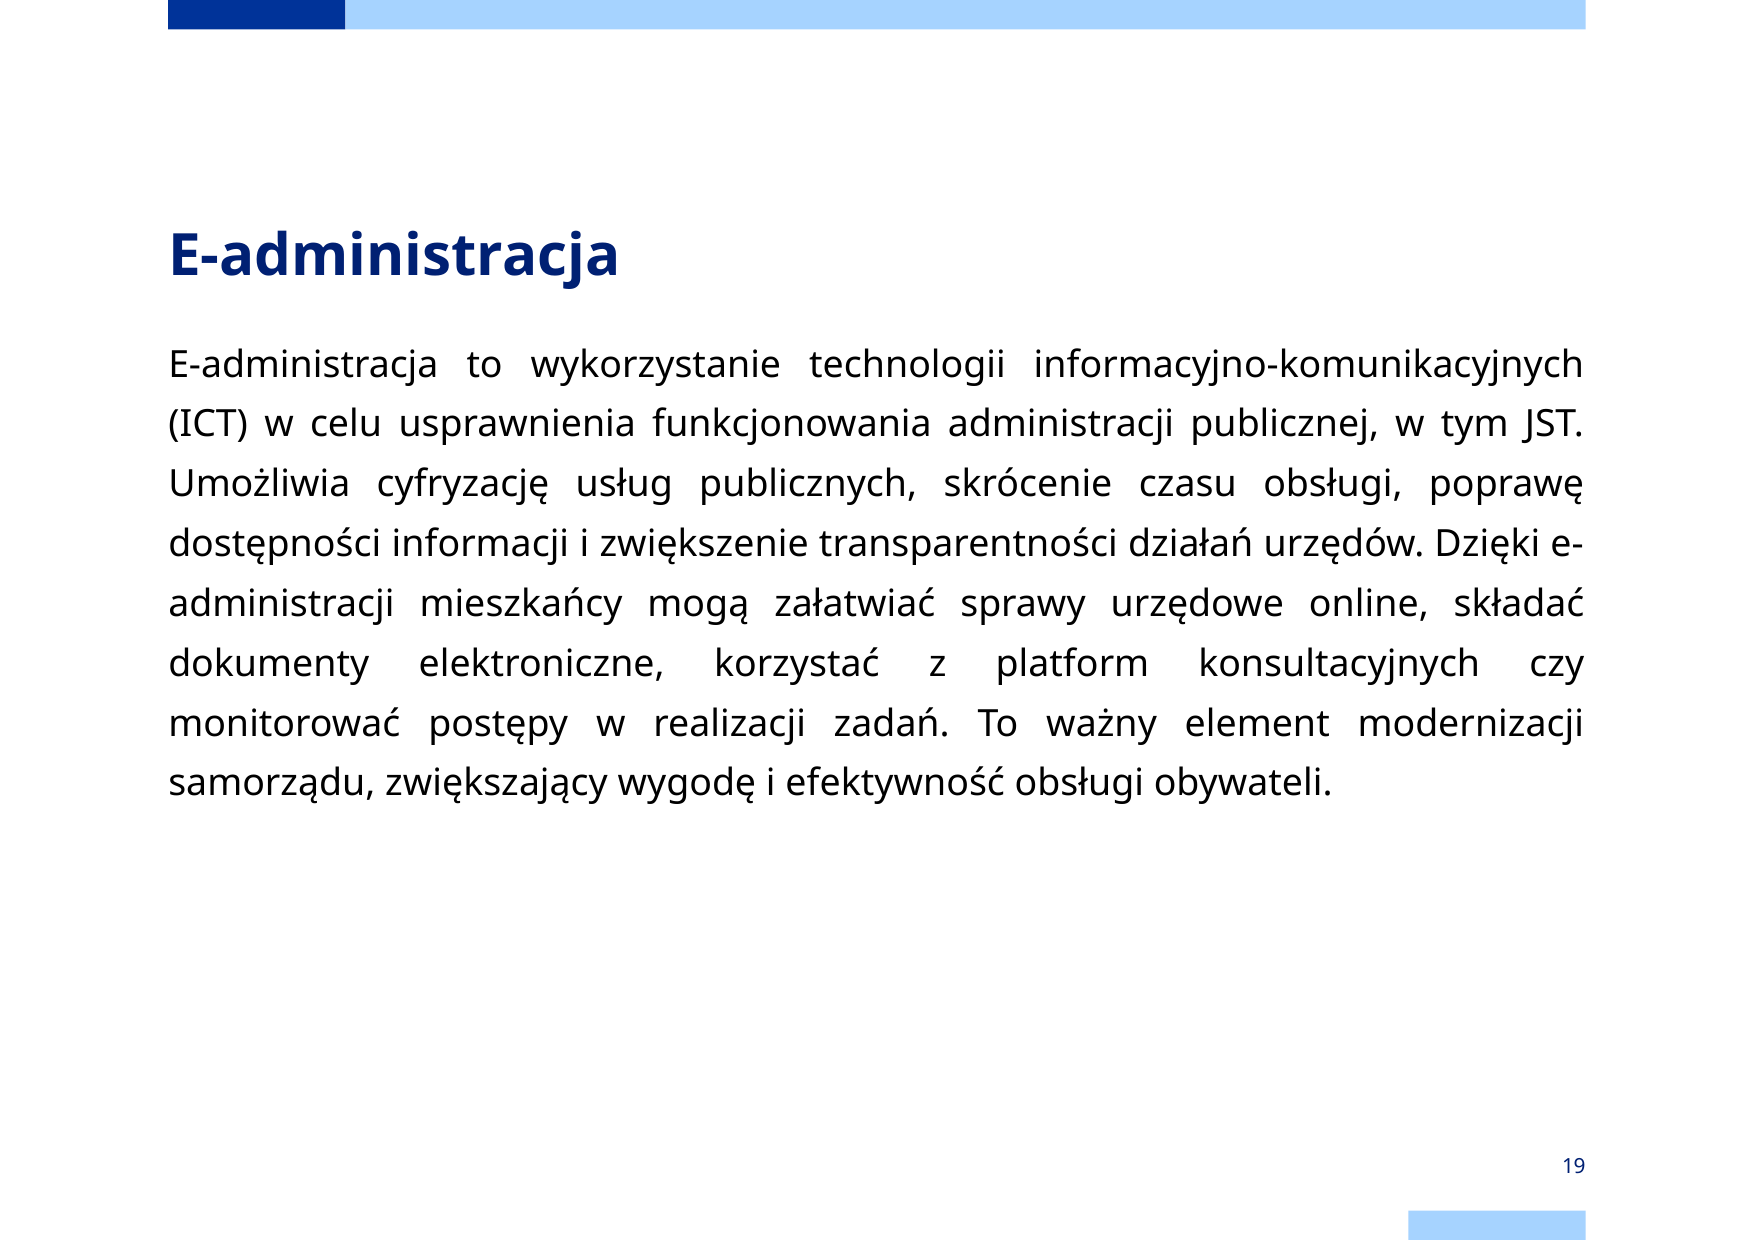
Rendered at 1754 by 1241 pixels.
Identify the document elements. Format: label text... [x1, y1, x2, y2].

slide_number ‹#› [1408, 1151, 1586, 1182]
title E-administracja [168, 147, 1586, 324]
list E-administracja to wykorzystanie technologii informacyjno-komunikacyjnych (ICT) w celu usprawnienia funkcjonowania administracji publicznej, w tym JST. Umożliwia cyfryzację usług publicznych, skrócenie czasu obsługi, poprawę dostępności informacji i zwiększenie transparentności działań urzędów. Dzięki e-administracji mieszkańcy mogą załatwiać sprawy urzędowe online, składać dokumenty elektroniczne, korzystać z platform konsultacyjnych czy monitorować postępy w realizacji zadań. To ważny element modernizacji samorządu, zwiększający wygodę i efektywność obsługi obywateli. [168, 324, 1586, 1093]
